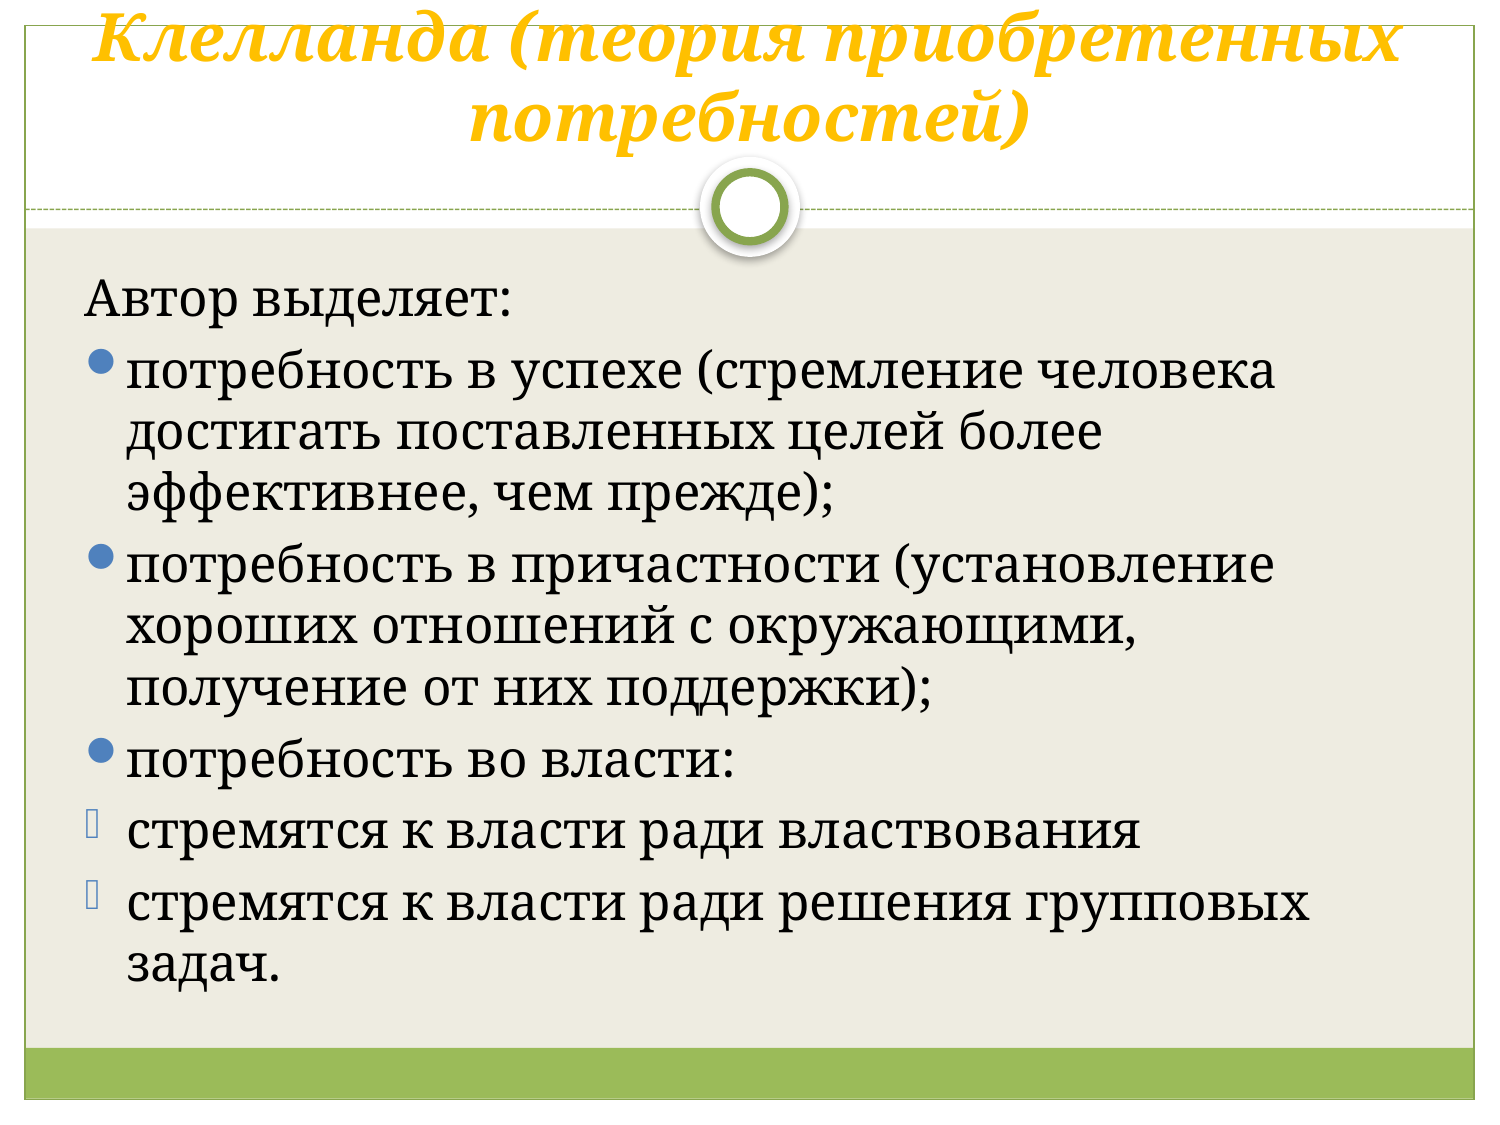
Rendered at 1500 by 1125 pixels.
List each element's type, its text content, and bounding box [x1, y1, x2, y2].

list Автор выделяет: потребность в успехе (стремление человека достигать поставленных целей более эффективнее, чем прежде); потребность в причастности (установление хороших отношений с окружающими, получение от них поддержки); потребность во власти: стремятся к власти ради властвования стремятся к власти ради решения групповых задач. [70, 257, 1421, 1001]
title Концепция мотивации Д. Мак-Клелланда (теория приобретенных потребностей) [49, 37, 1450, 162]
